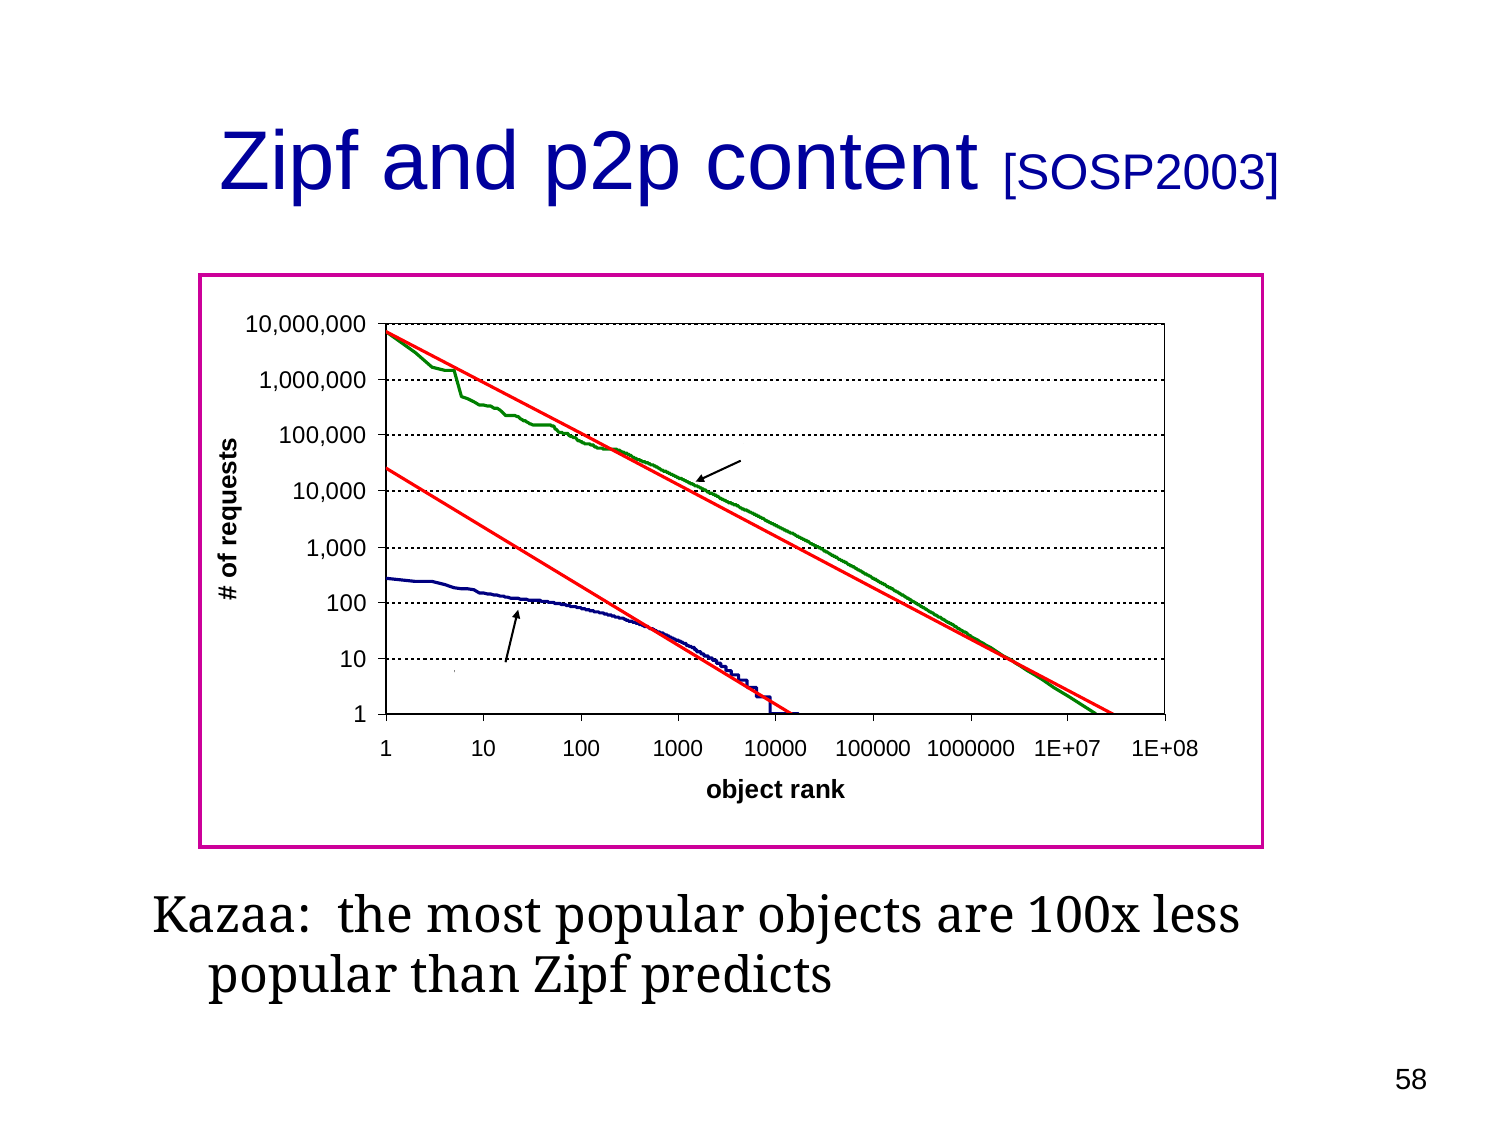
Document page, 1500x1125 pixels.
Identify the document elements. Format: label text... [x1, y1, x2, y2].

text_box Zipf: popularity(nth most popular object) ~ 1/n Kazaa: the most popular objects are 100x less popular than Zipf predicts [112, 849, 1388, 1000]
title Zipf and p2p content [SOSP2003] [99, 62, 1401, 251]
slide_number 58 [1092, 1024, 1443, 1103]
text_box [199, 274, 1263, 848]
text_box Kazaa: the most popular objects are 100x less popular than Zipf predicts [137, 874, 1413, 1025]
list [200, 297, 1242, 819]
